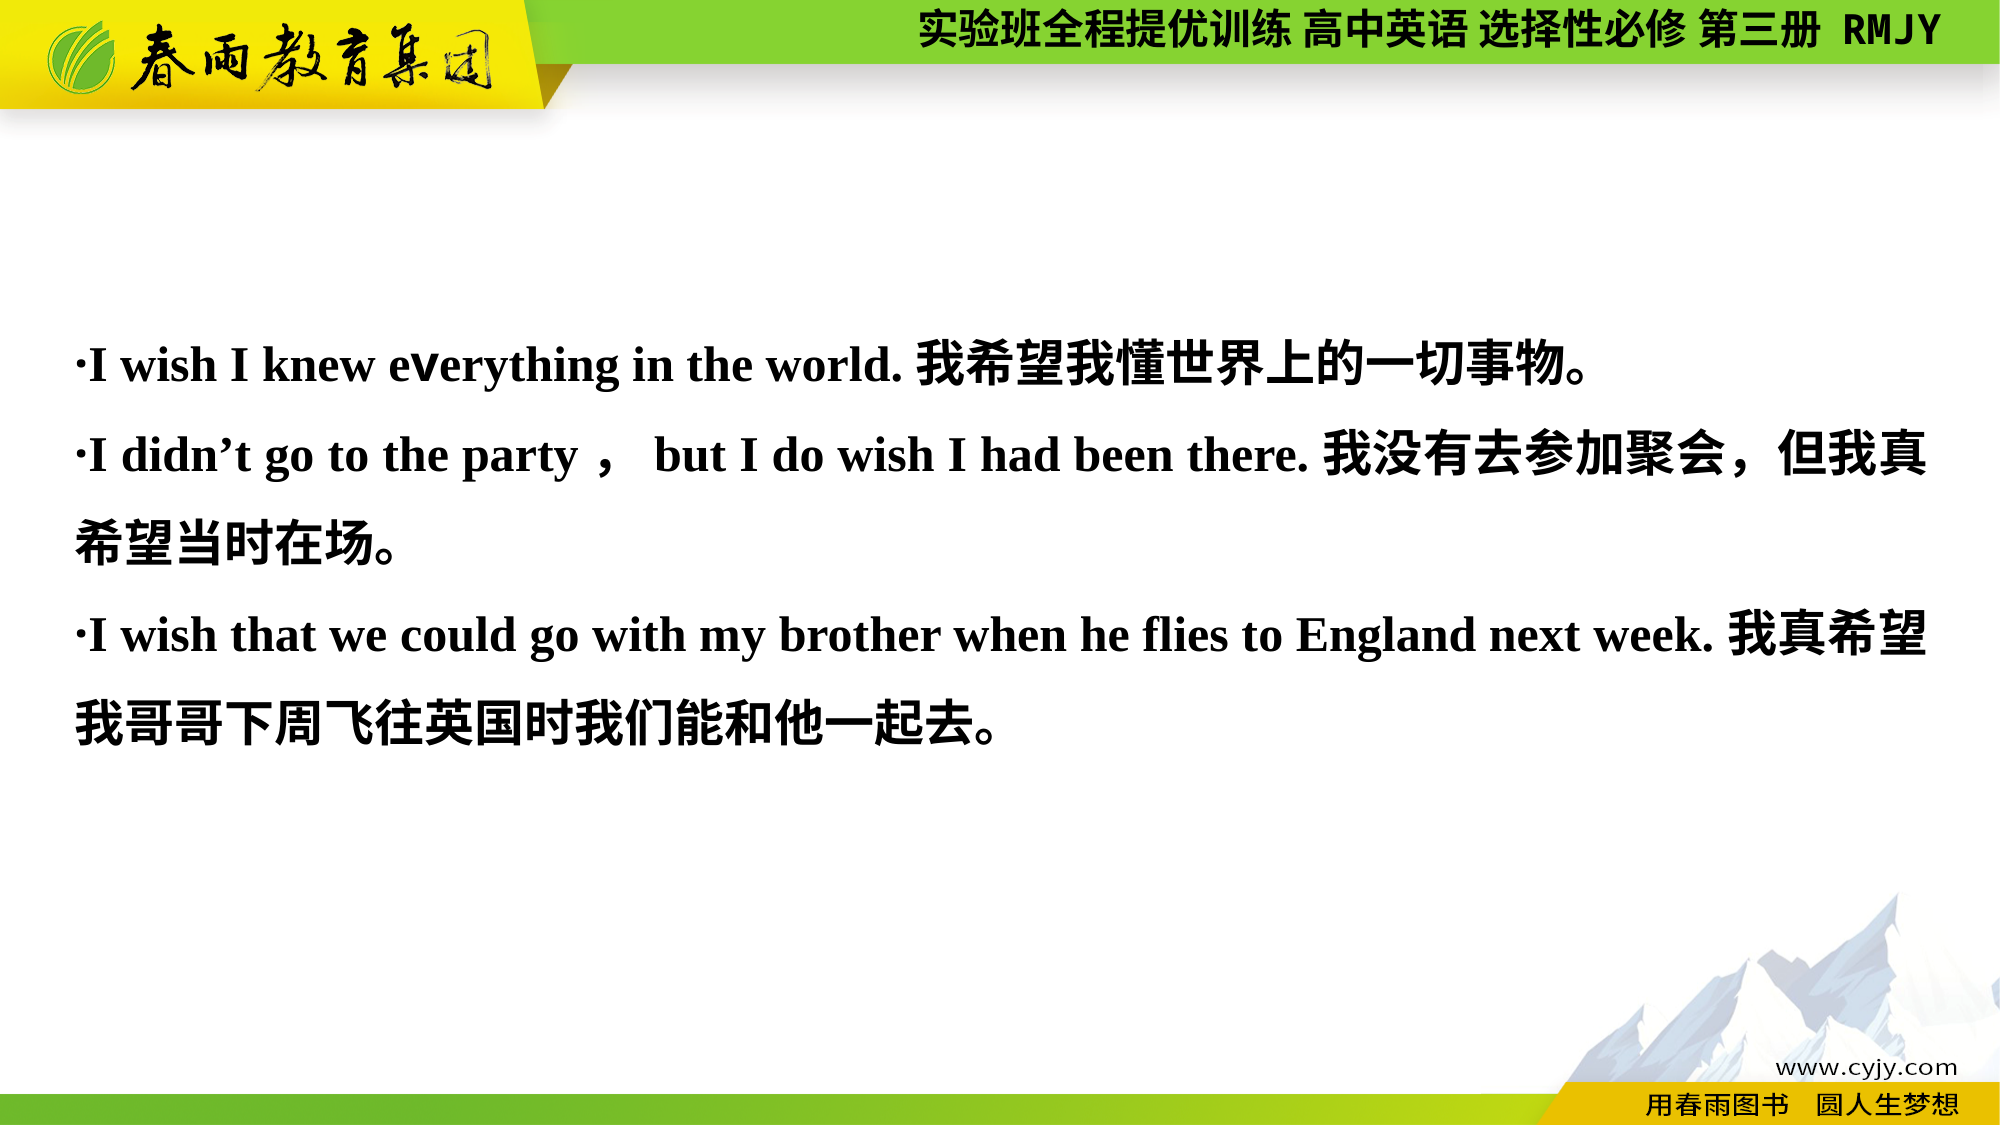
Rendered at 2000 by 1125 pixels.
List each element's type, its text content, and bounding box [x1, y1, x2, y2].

list ·I wish I knew everything in the world.我希望我懂世界上的一切事物。 ·I didn’t go to the party，but I do wish I had been there.我没有去参加聚会，但我真希望当时在场。 ·I wish that we could go with my brother when he flies to England next week.我真希望我哥哥下周飞往英国时我们能和他一起去。 [59, 293, 1944, 752]
picture [0, 0, 2000, 1125]
